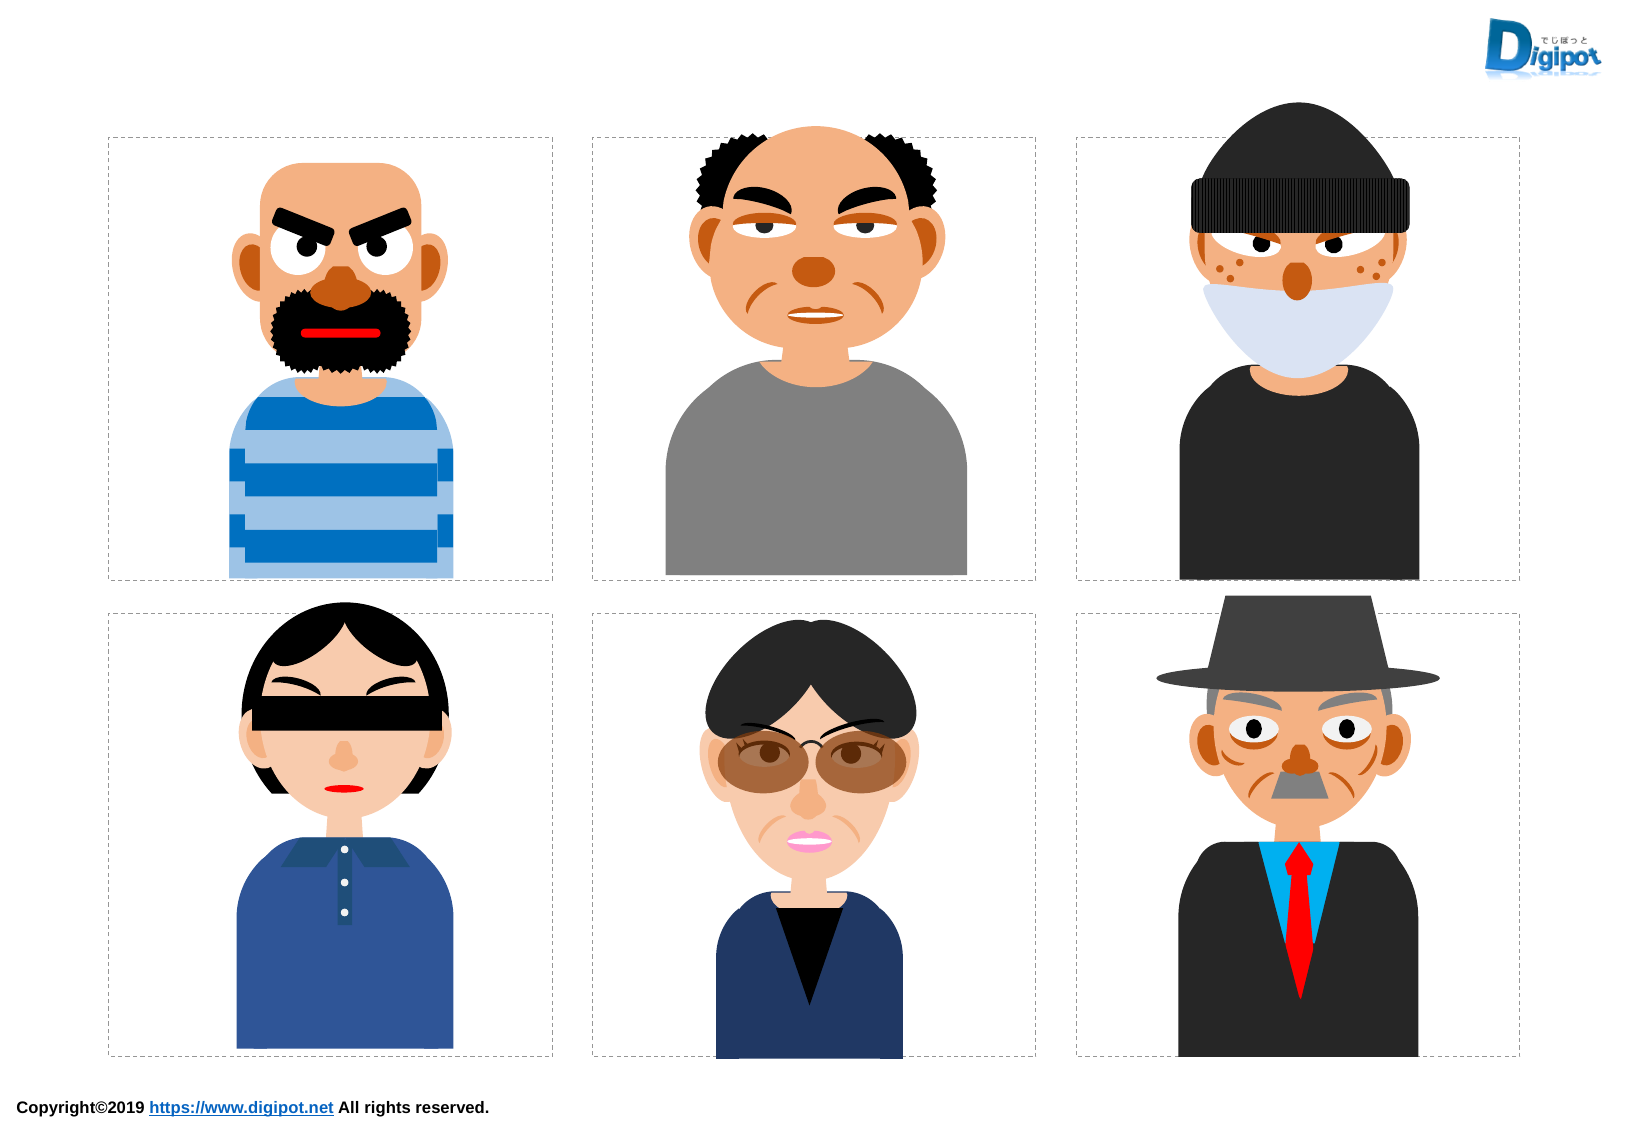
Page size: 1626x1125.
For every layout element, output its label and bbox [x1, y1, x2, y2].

picture [1485, 18, 1602, 82]
text_box [665, 126, 968, 576]
text_box [1179, 102, 1420, 580]
text_box [701, 619, 917, 1059]
text_box [1156, 595, 1440, 1057]
text_box [236, 602, 454, 1049]
text_box [228, 162, 454, 579]
